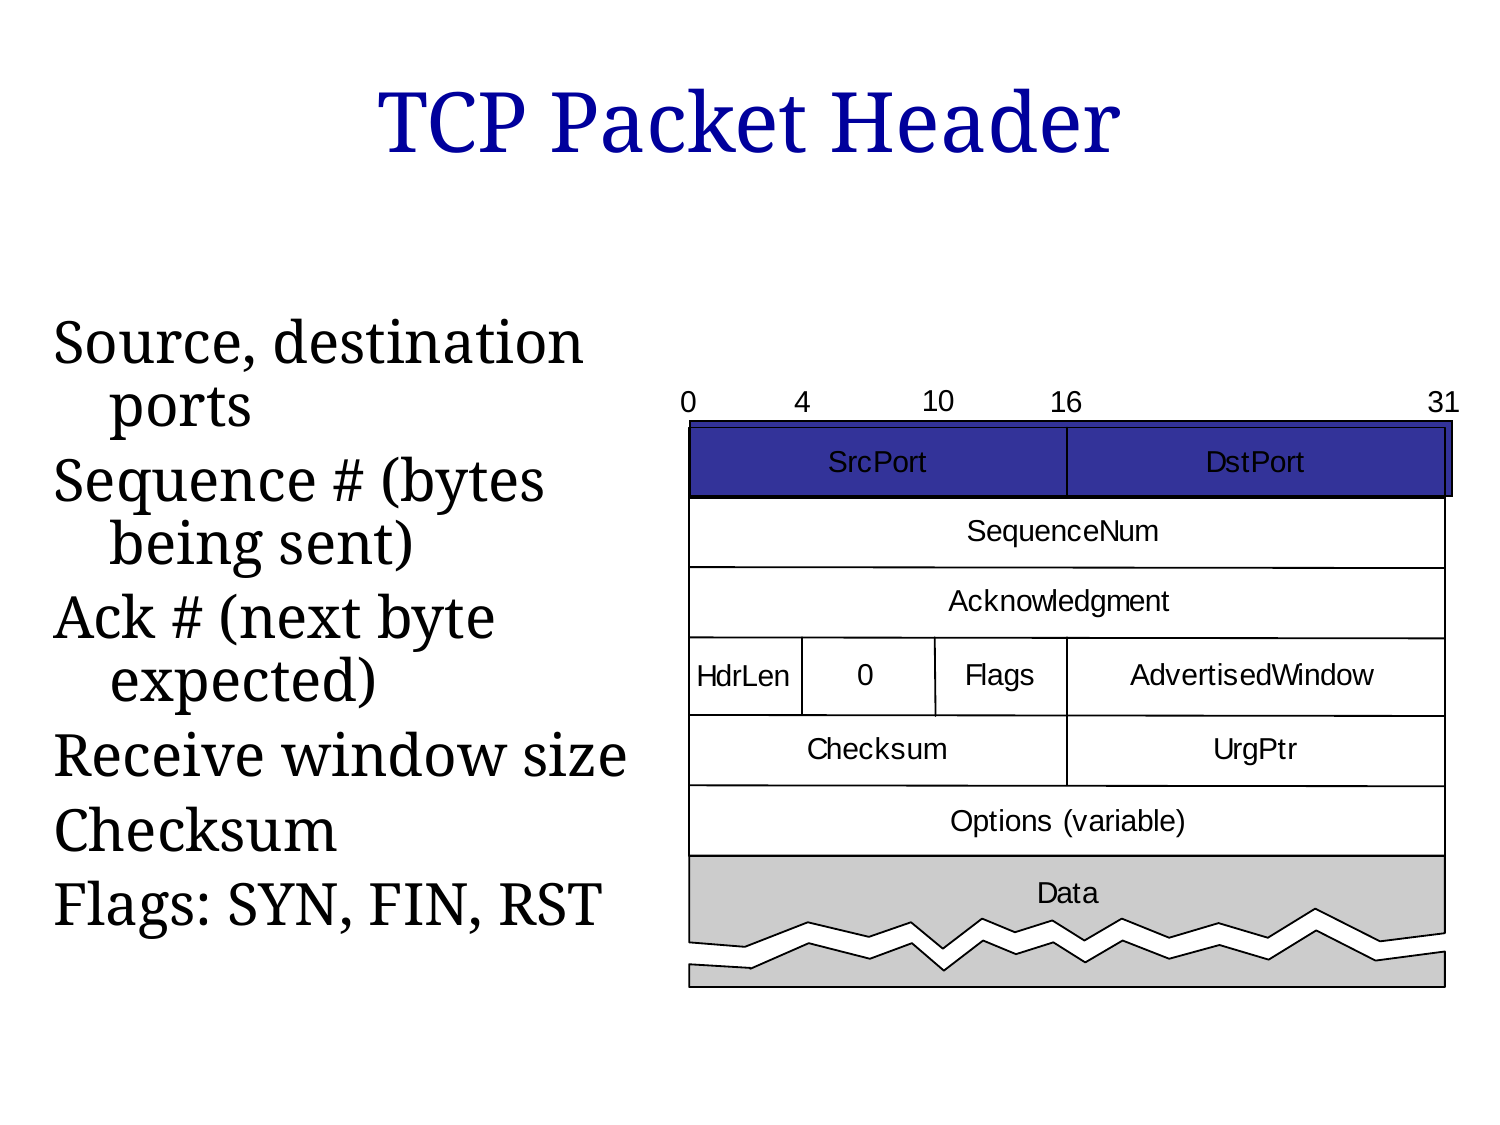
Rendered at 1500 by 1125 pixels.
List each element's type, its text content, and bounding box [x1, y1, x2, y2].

title TCP Packet Header [74, 47, 1426, 191]
picture [677, 383, 1466, 989]
list Source, destination ports Sequence # (bytes being sent) Ack # (next byte expected) Receive window size Checksum Flags: SYN, FIN, RST [37, 305, 715, 981]
